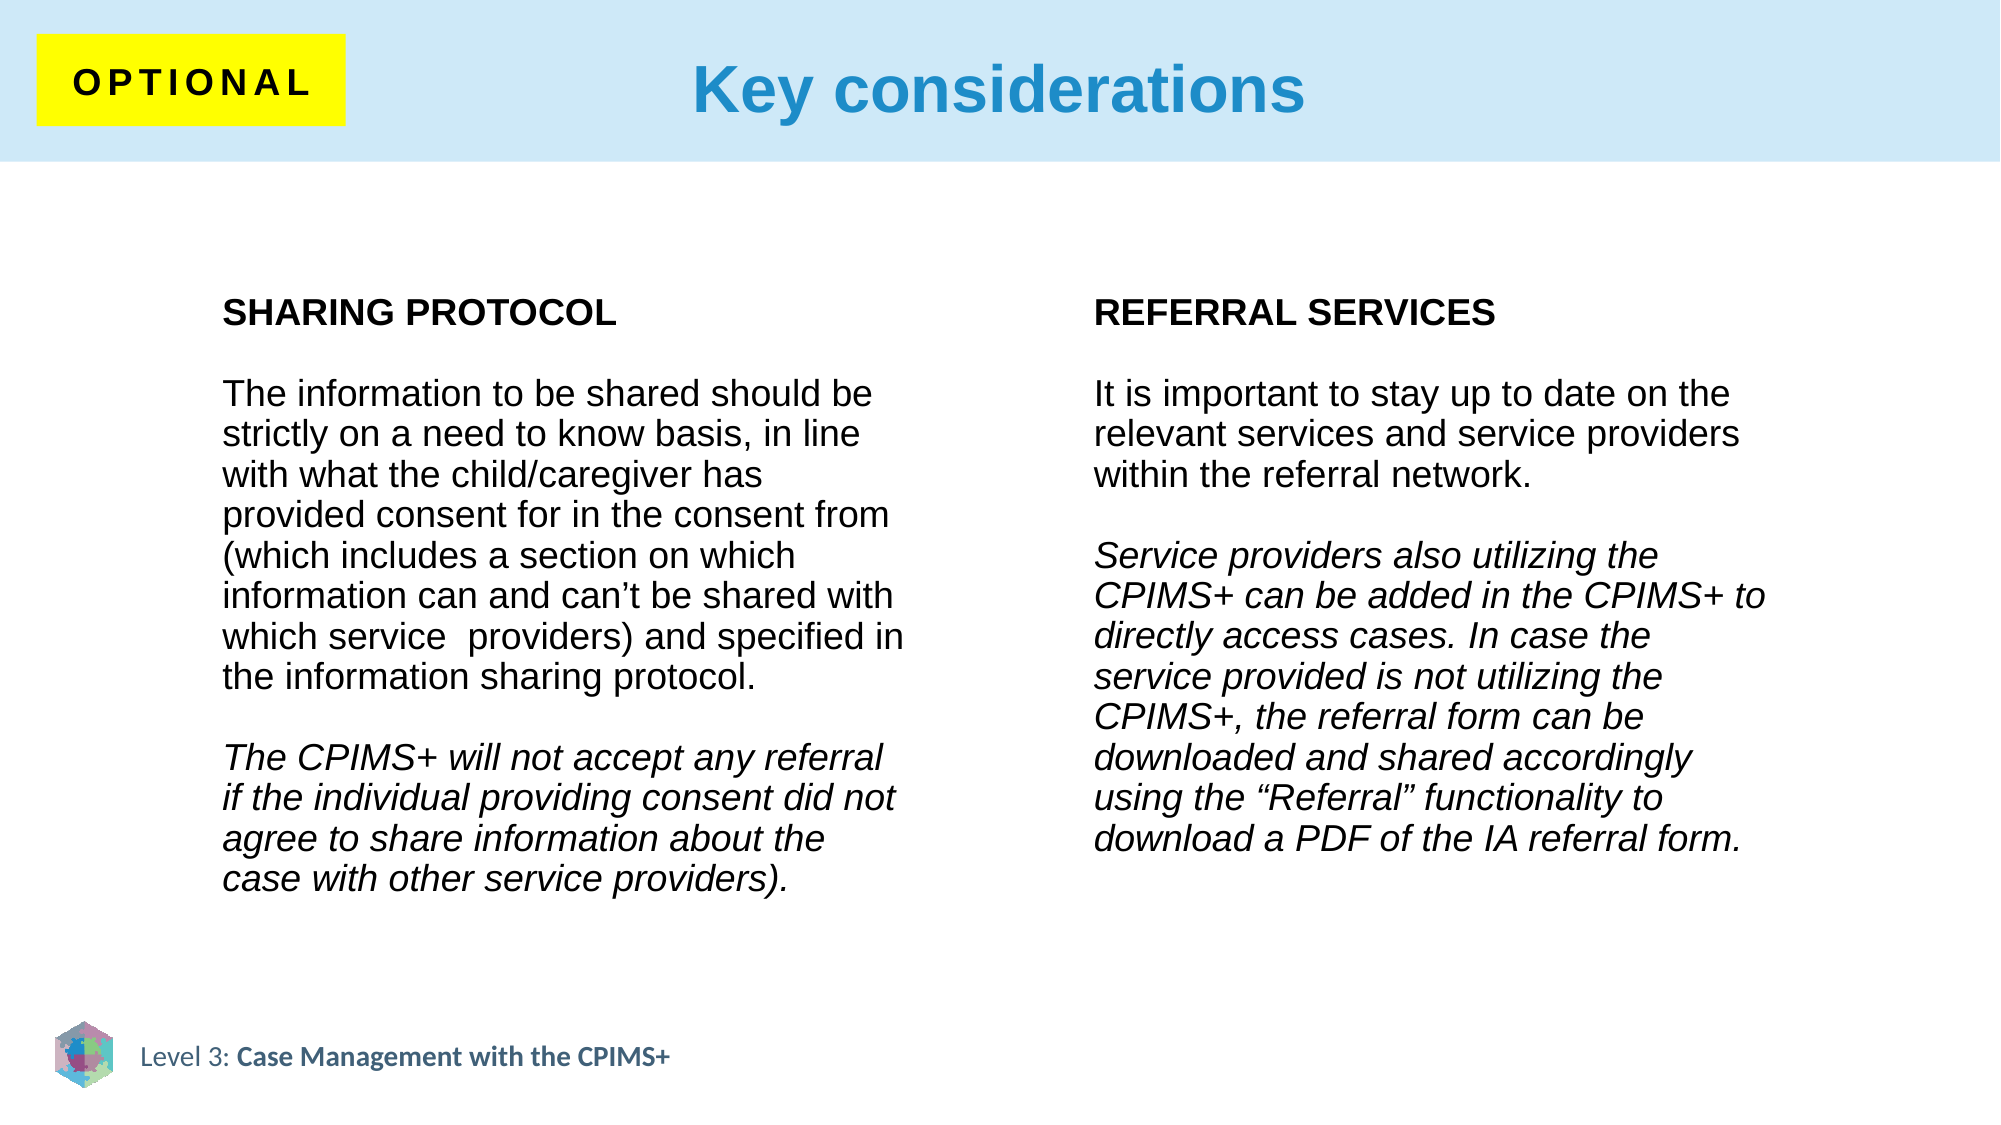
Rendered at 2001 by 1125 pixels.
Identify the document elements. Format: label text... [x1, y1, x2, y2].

picture [55, 1021, 113, 1088]
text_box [207, 285, 1793, 915]
title Key considerations [137, 19, 1863, 163]
text_box OPTIONAL [36, 33, 347, 127]
